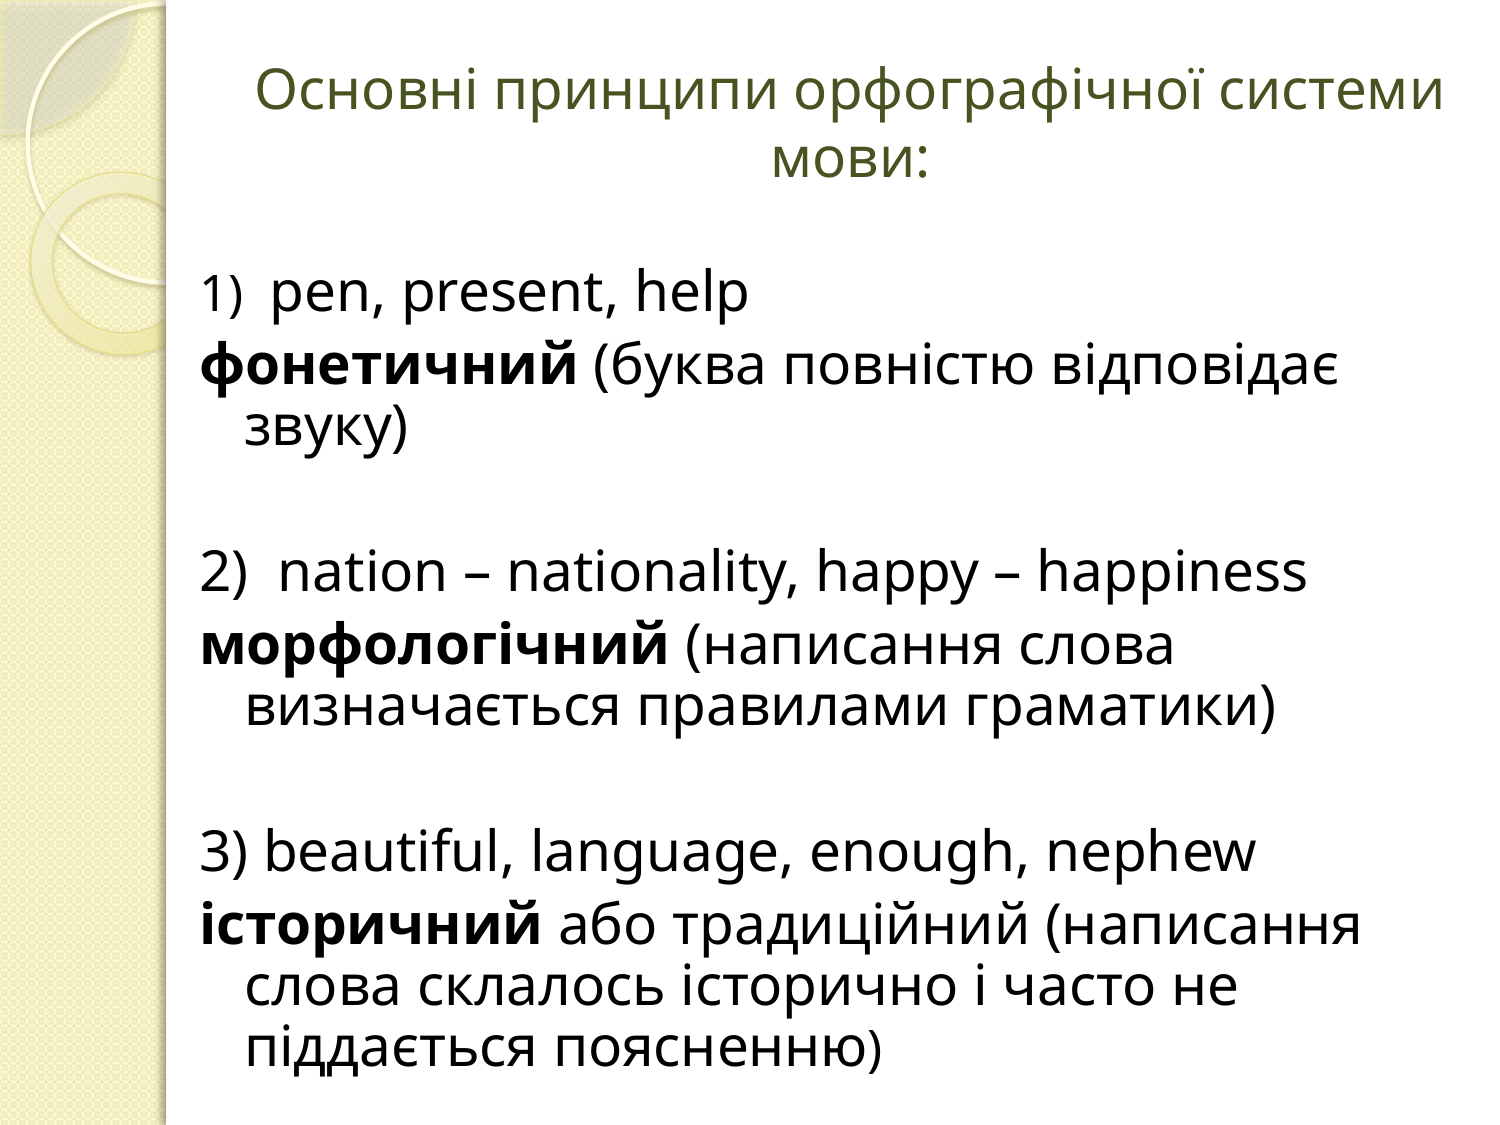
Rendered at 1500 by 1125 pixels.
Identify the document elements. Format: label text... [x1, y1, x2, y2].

title Основні принципи орфографічної системи мови: [235, 45, 1466, 197]
list 1) pen, present, help фонетичний (буква повністю відповідає звуку) 2) nation – nationality, happy – happiness морфологічний (написання слова визначається правилами граматики) 3) beautiful, language, enough, nephew історичний або традиційний (написання слова склалось історично і часто не піддається поясненню) [171, 255, 1469, 1094]
